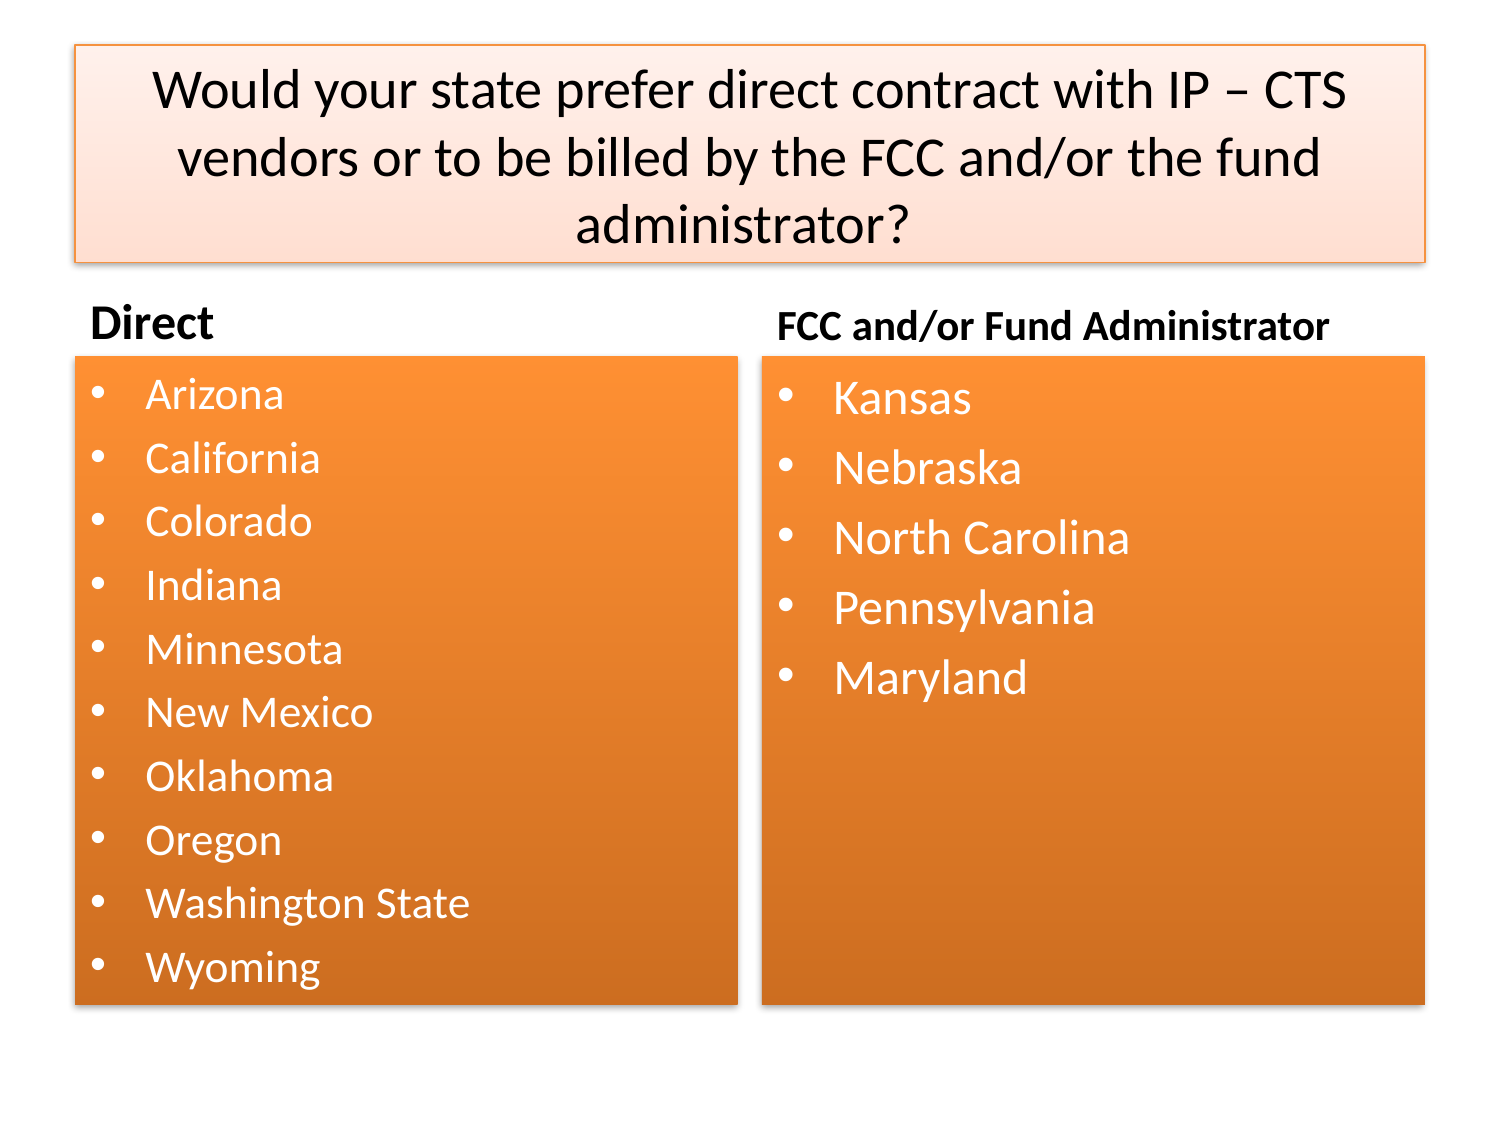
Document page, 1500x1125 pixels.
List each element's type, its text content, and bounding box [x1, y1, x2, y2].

list Arizona California Colorado Indiana Minnesota New Mexico Oklahoma Oregon Washington State Wyoming [75, 356, 738, 1005]
title Would your state prefer direct contract with IP – CTS vendors or to be billed by the FCC and/or the fund administrator? [74, 44, 1426, 263]
list FCC and/or Fund Administrator [761, 251, 1425, 356]
list Kansas Nebraska North Carolina Pennsylvania Maryland [761, 356, 1425, 1005]
list Direct [75, 251, 738, 355]
